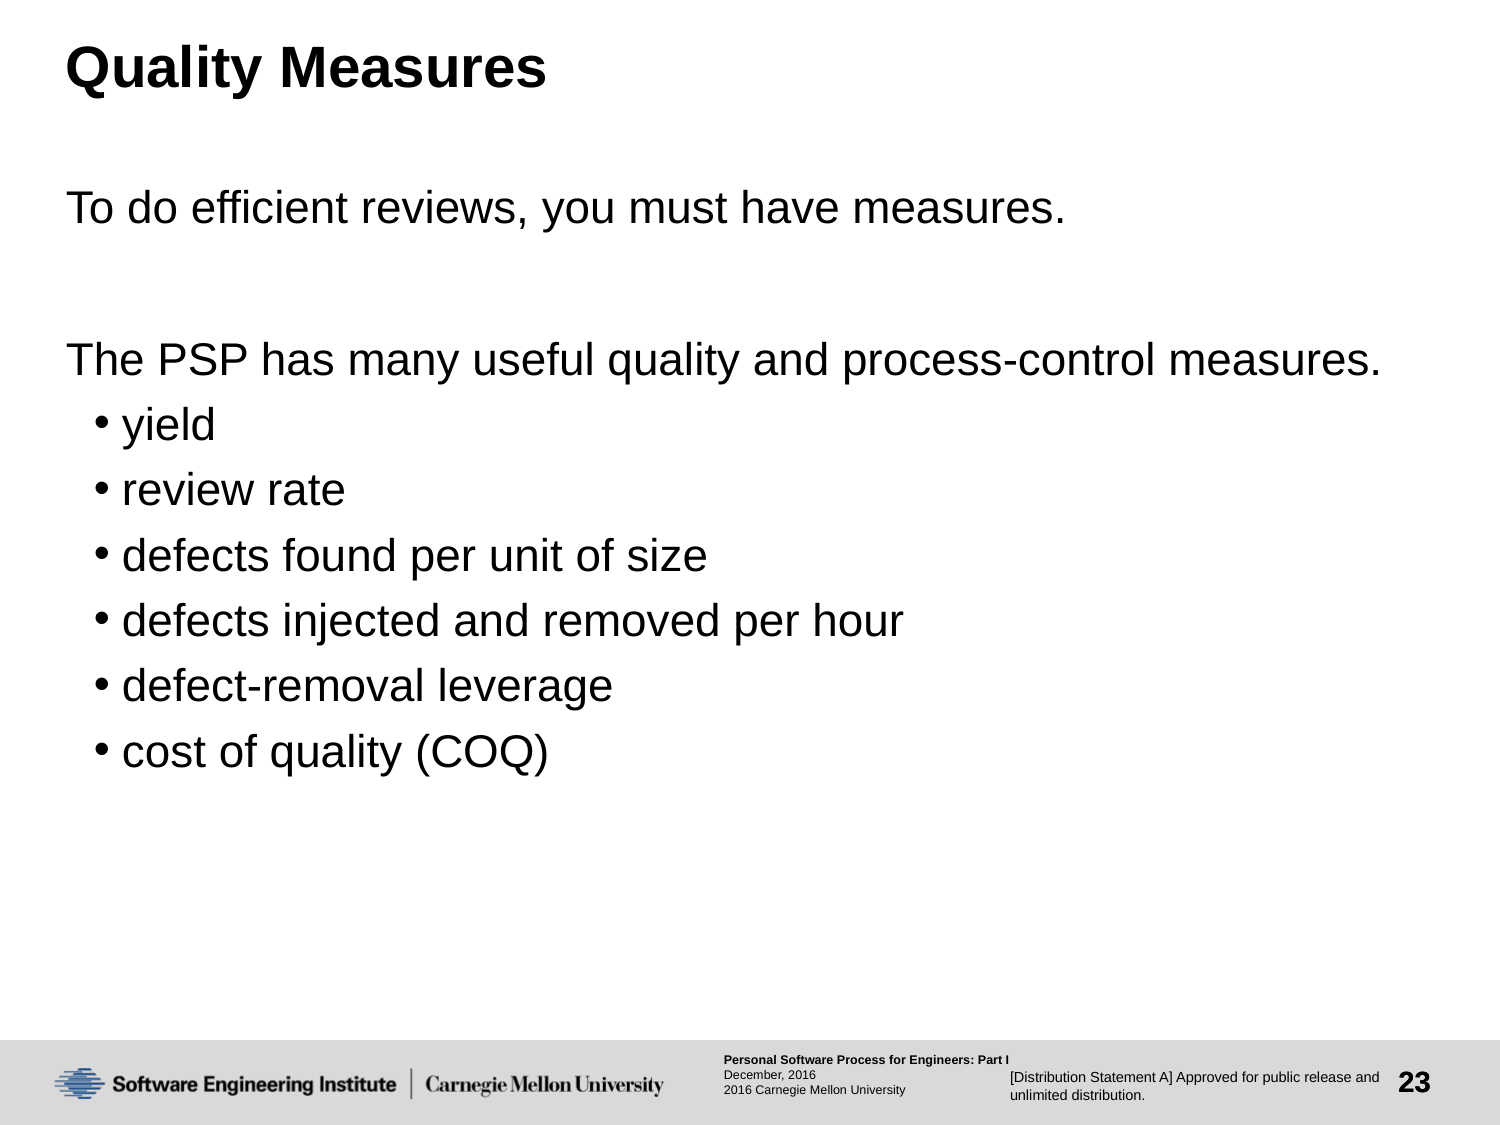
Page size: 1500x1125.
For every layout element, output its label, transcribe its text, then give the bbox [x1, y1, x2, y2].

picture [46, 1061, 673, 1104]
title Quality Measures [65, 37, 1313, 148]
list To do efficient reviews, you must have measures. The PSP has many useful quality and process-control measures. yield review rate defects found per unit of size defects injected and removed per hour defect-removal leverage cost of quality (COQ) [65, 177, 1431, 1000]
